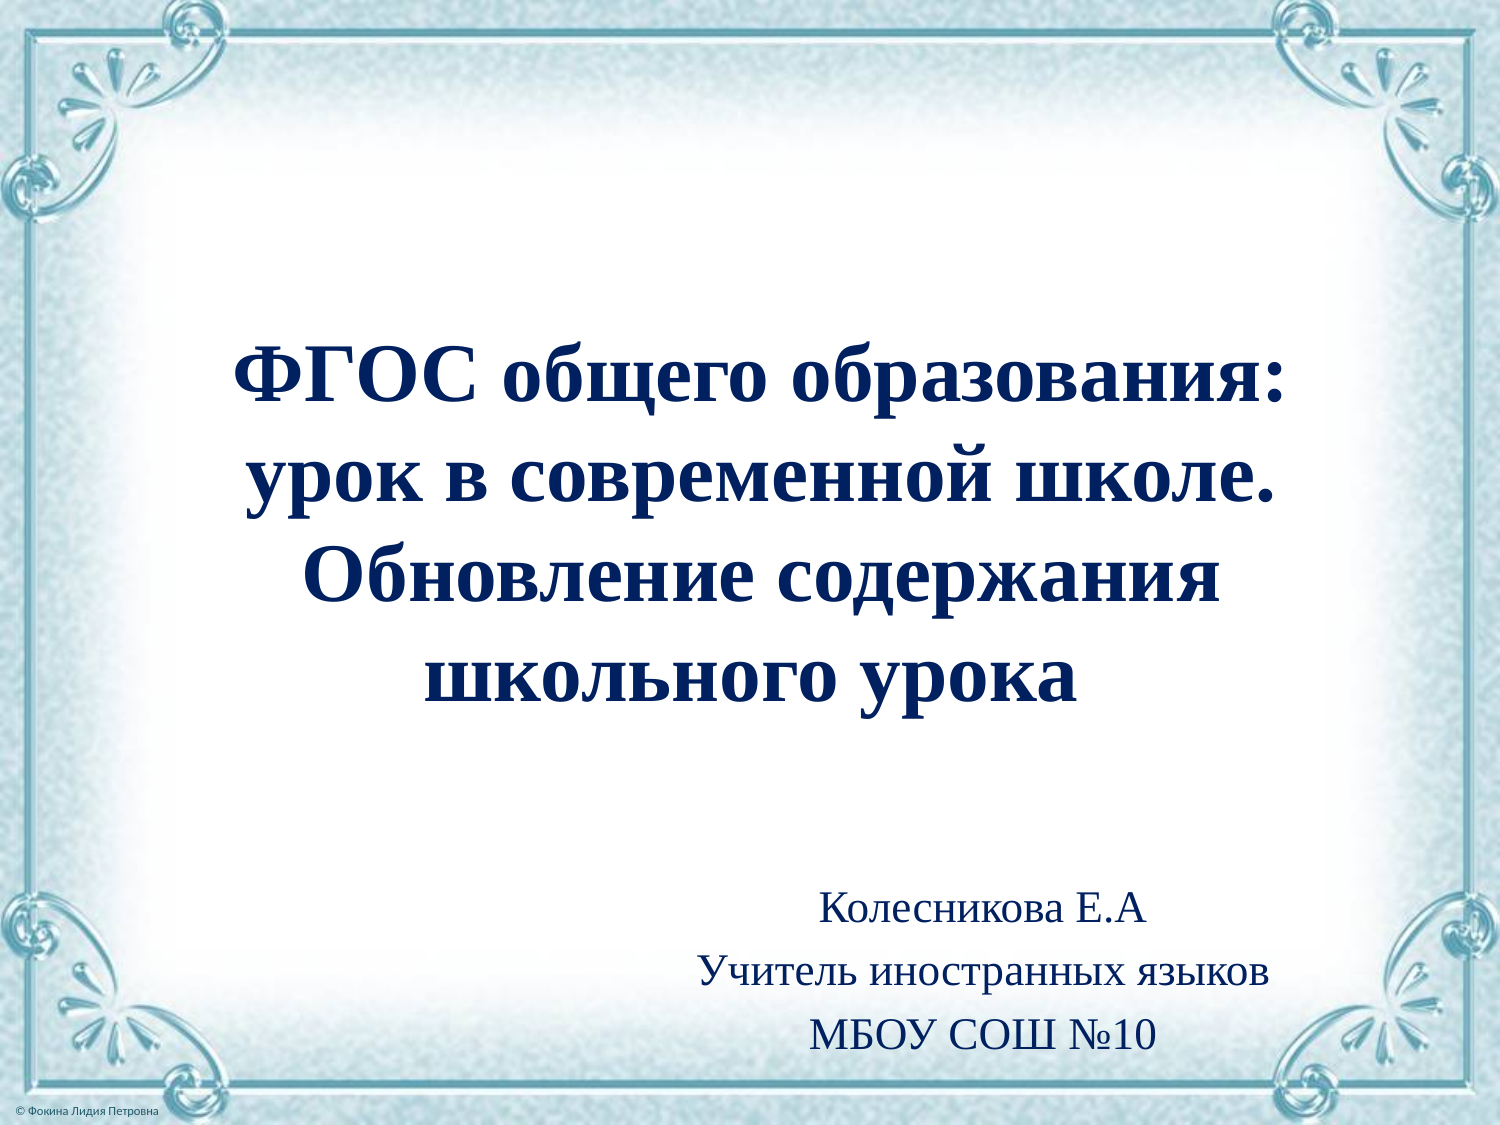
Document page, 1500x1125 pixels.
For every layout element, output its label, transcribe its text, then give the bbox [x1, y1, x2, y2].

subtitle Колесникова Е.А Учитель иностранных языков МБОУ СОШ №10 [537, 869, 1429, 1068]
title ФГОС общего образования: урок в современной школе. Обновление содержания школьного урока [123, 397, 1399, 639]
picture [0, 0, 1500, 1125]
